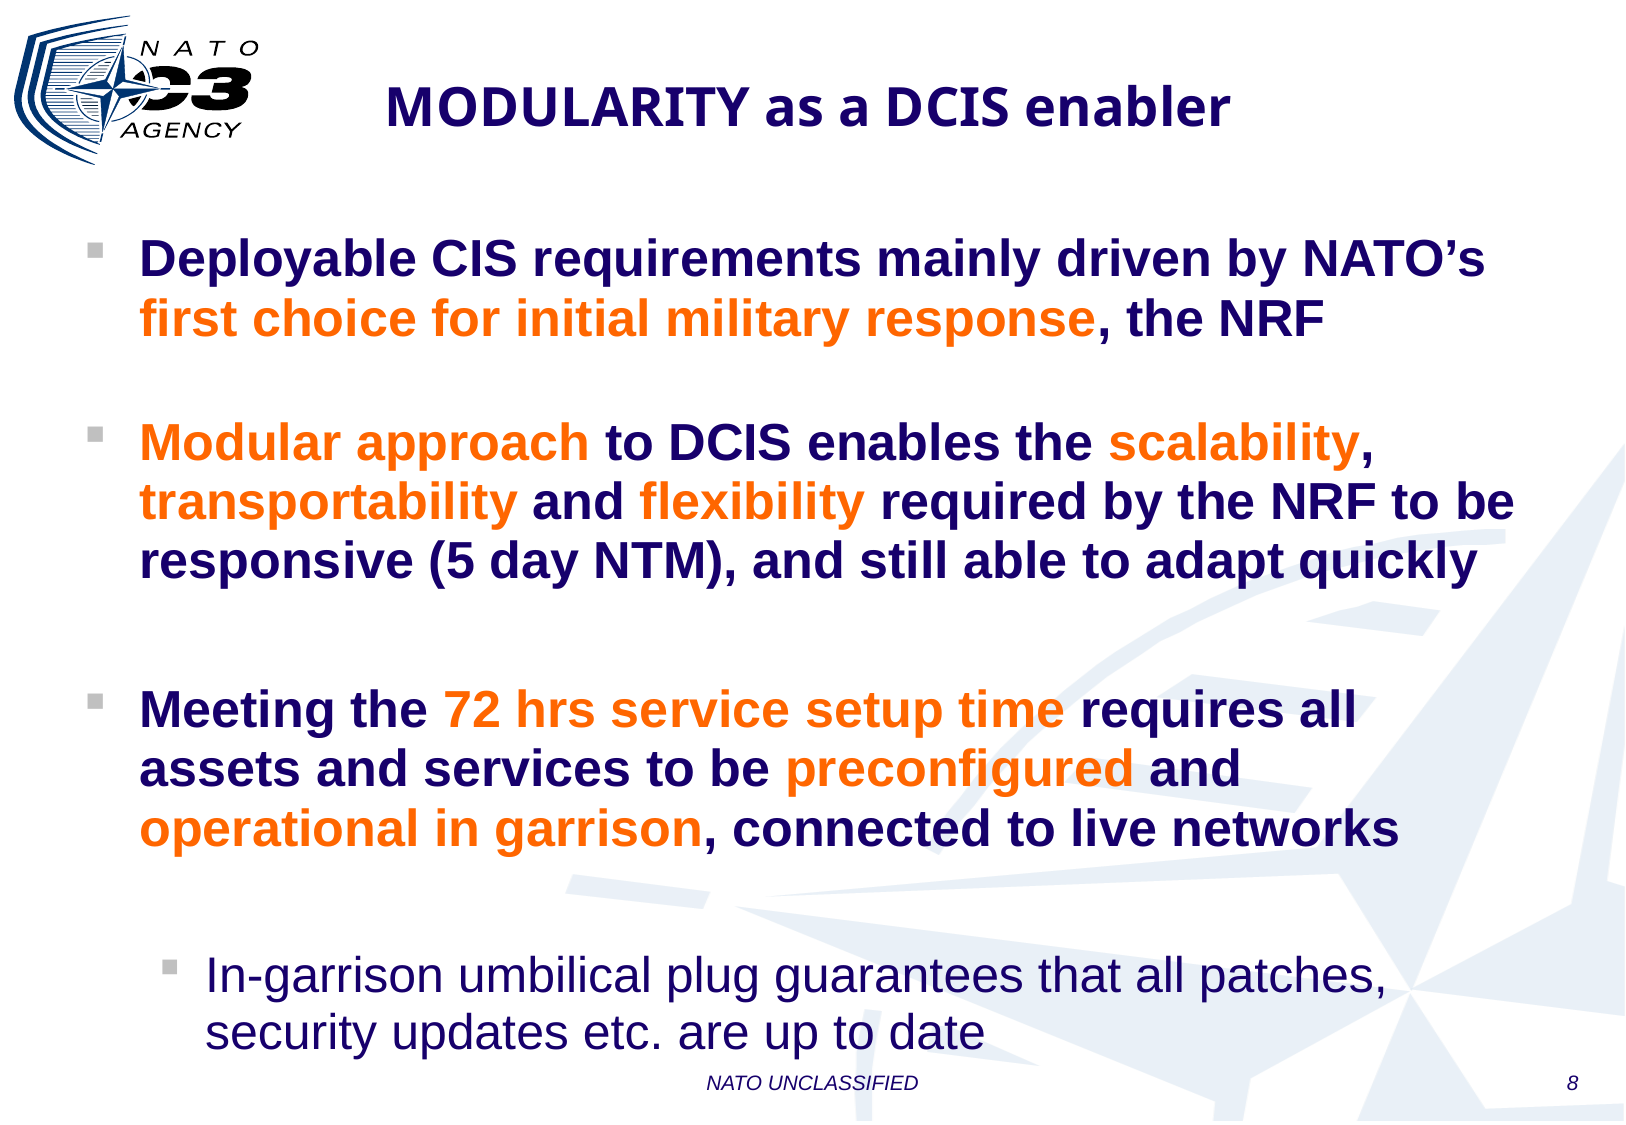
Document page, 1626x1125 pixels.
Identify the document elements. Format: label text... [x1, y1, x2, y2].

slide_number 8 [1213, 1024, 1594, 1103]
list Deployable CIS requirements mainly driven by NATO’s first choice for initial military response, the NRF Modular approach to DCIS enables the scalability, transportability and flexibility required by the NRF to be responsive (5 day NTM), and still able to adapt quickly Meeting the 72 hrs service setup time requires all assets and services to be preconfigured and operational in garrison, connected to live networks In-garrison umbilical plug guarantees that all patches, security updates etc. are up to date [74, 223, 1538, 1025]
footer NATO UNCLASSIFIED [554, 1024, 1071, 1103]
title MODULARITY as a DCIS enabler [59, 49, 1591, 167]
